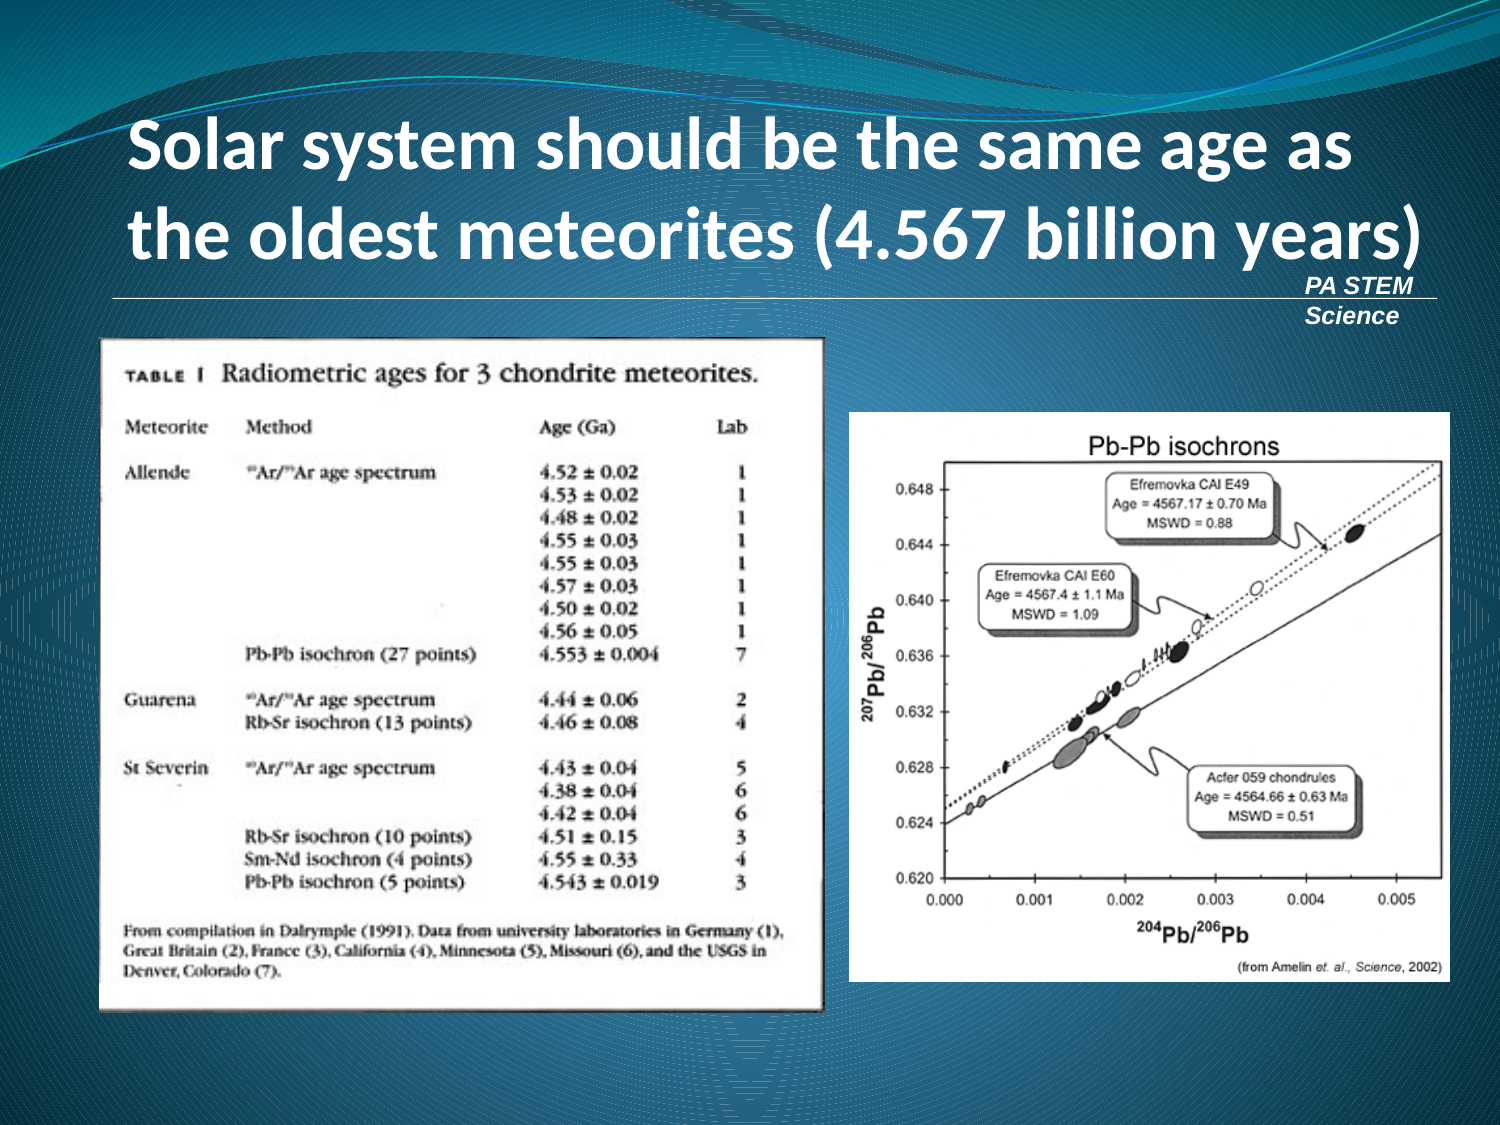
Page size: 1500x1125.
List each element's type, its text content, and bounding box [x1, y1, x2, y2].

picture [849, 412, 1451, 982]
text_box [112, 262, 1438, 339]
text_box Solar system should be the same age as the oldest meteorites (4.567 billion years) [112, 87, 1463, 283]
picture [99, 337, 825, 1013]
